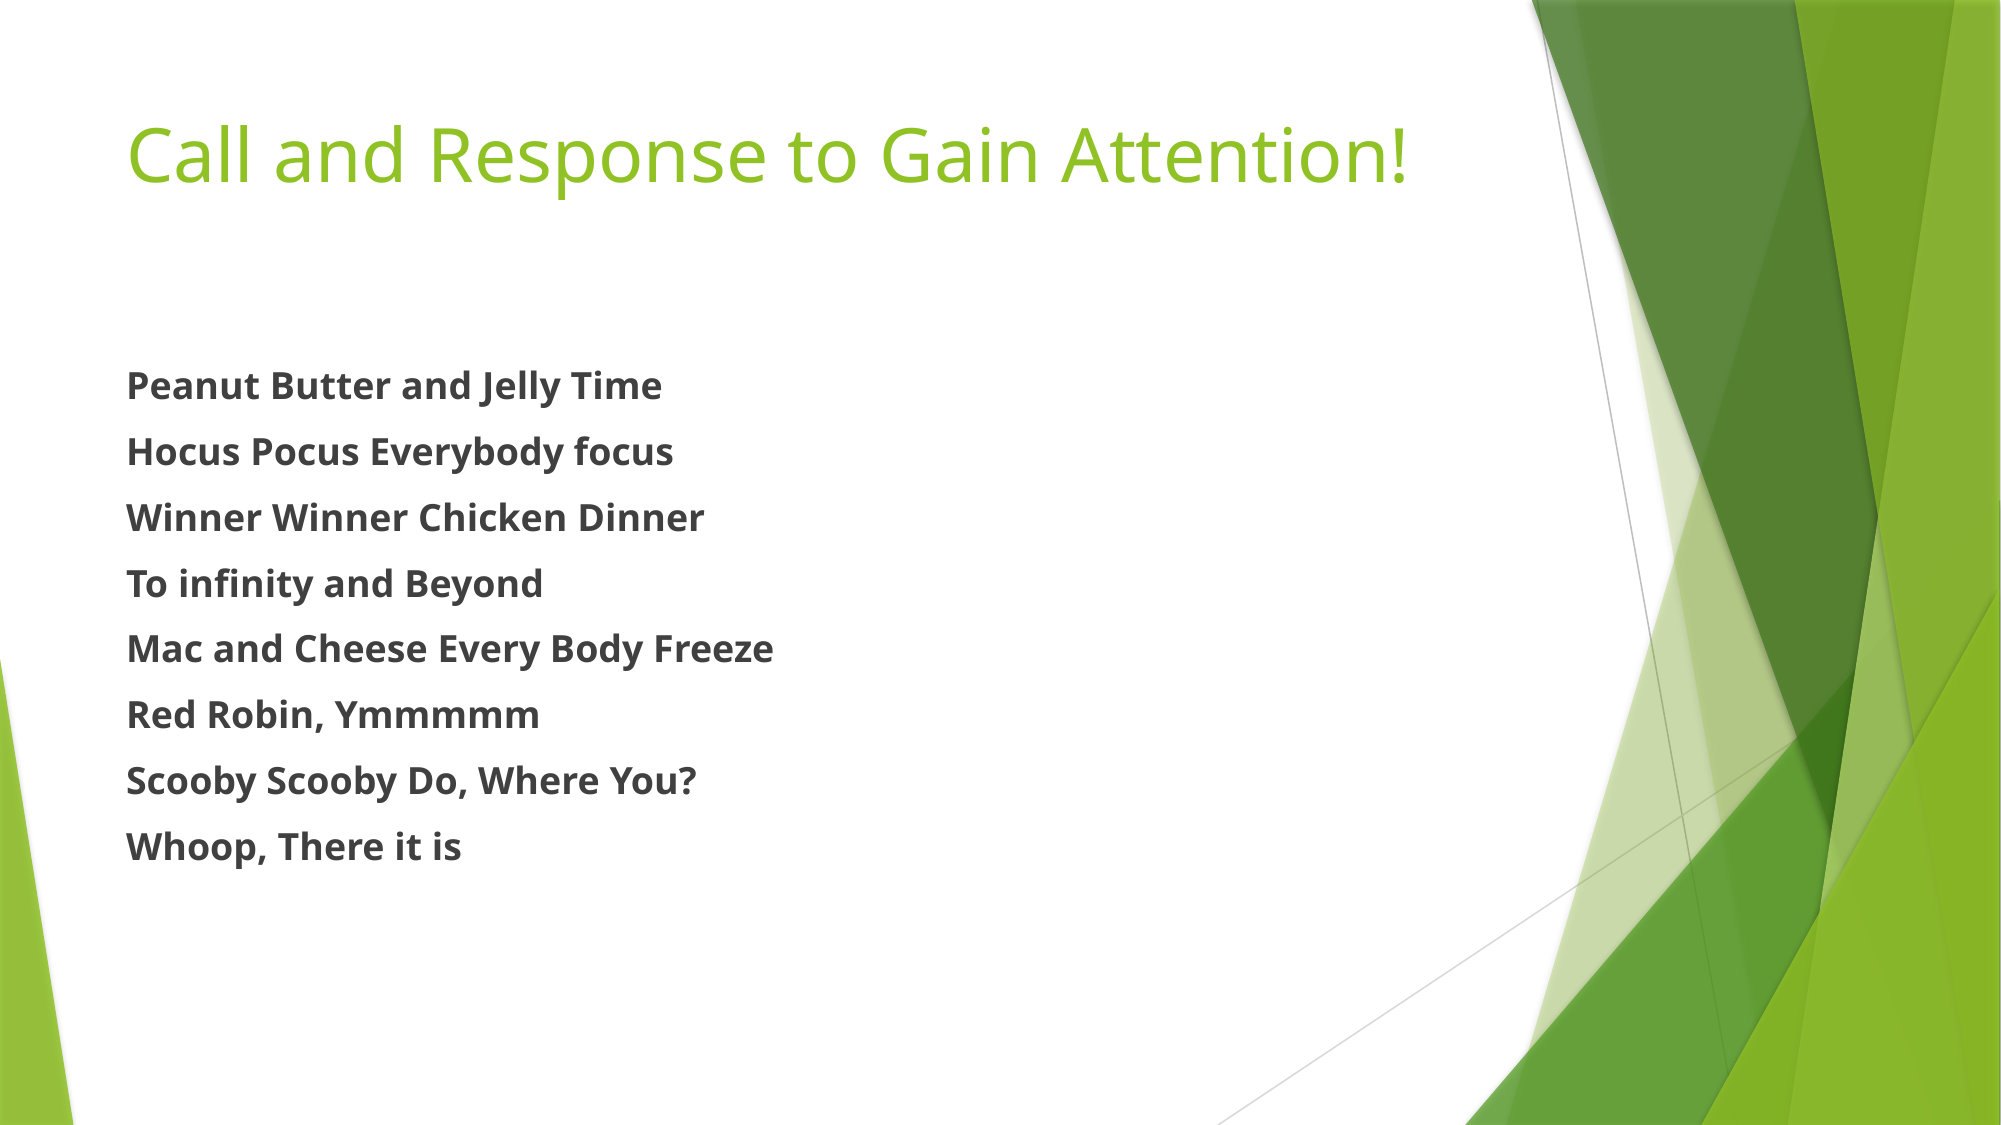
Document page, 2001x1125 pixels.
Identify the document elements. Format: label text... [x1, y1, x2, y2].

title Call and Response to Gain Attention! [111, 99, 1522, 317]
list Peanut Butter and Jelly Time Hocus Pocus Everybody focus Winner Winner Chicken Dinner To infinity and Beyond Mac and Cheese Every Body Freeze Red Robin, Ymmmmm Scooby Scooby Do, Where You? Whoop, There it is [111, 354, 1522, 992]
